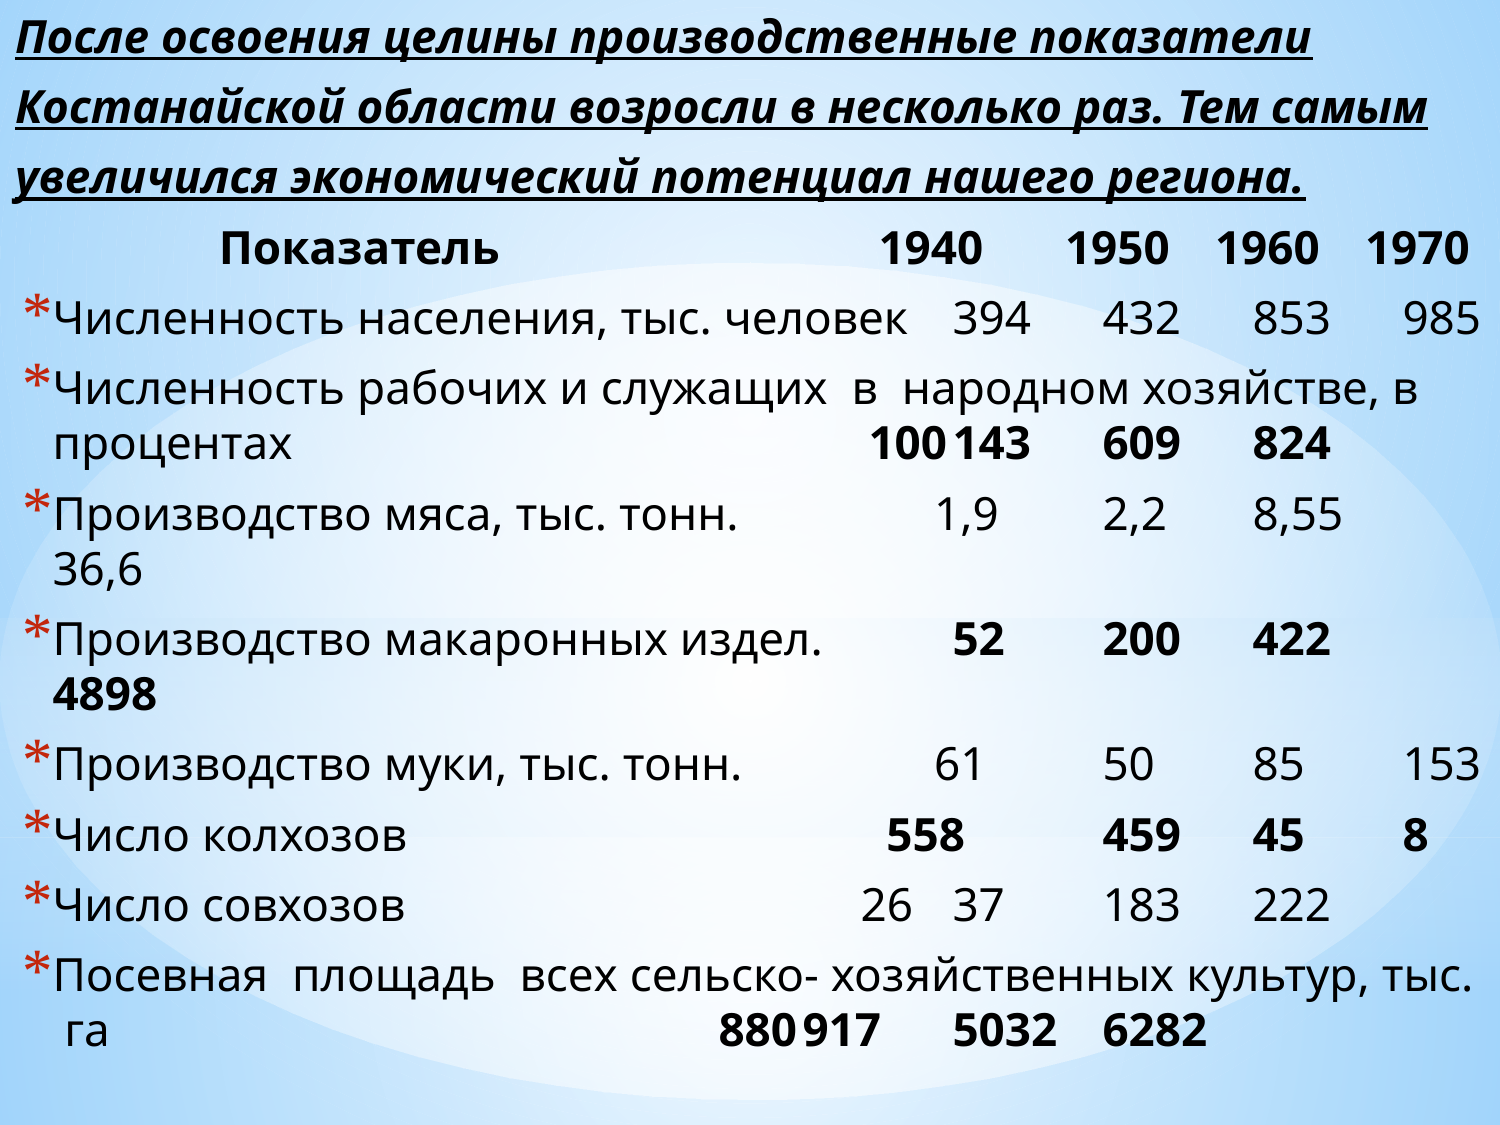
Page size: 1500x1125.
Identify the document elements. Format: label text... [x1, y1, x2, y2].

list После освоения целины производственные показатели Костанайской области возросли в несколько раз. Тем самым увеличился экономический потенциал нашего региона. Показатель 1940 1950 1960 1970 Численность населения, тыс. человек 394 432 853 985 Численность рабочих и служащих в народном хозяйстве, в процентах 100 143 609 824 Производство мяса, тыс. тонн. 1,9 2,2 8,55 36,6 Производство макаронных издел. 52 200 422 4898 Производство муки, тыс. тонн. 61 50 85 153 Число колхозов 558 459 45 8 Число совхозов 26 37 183 222 Посевная площадь всех сельско- хозяйственных культур, тыс. га 880 917 5032 6282 [0, 0, 1500, 1125]
